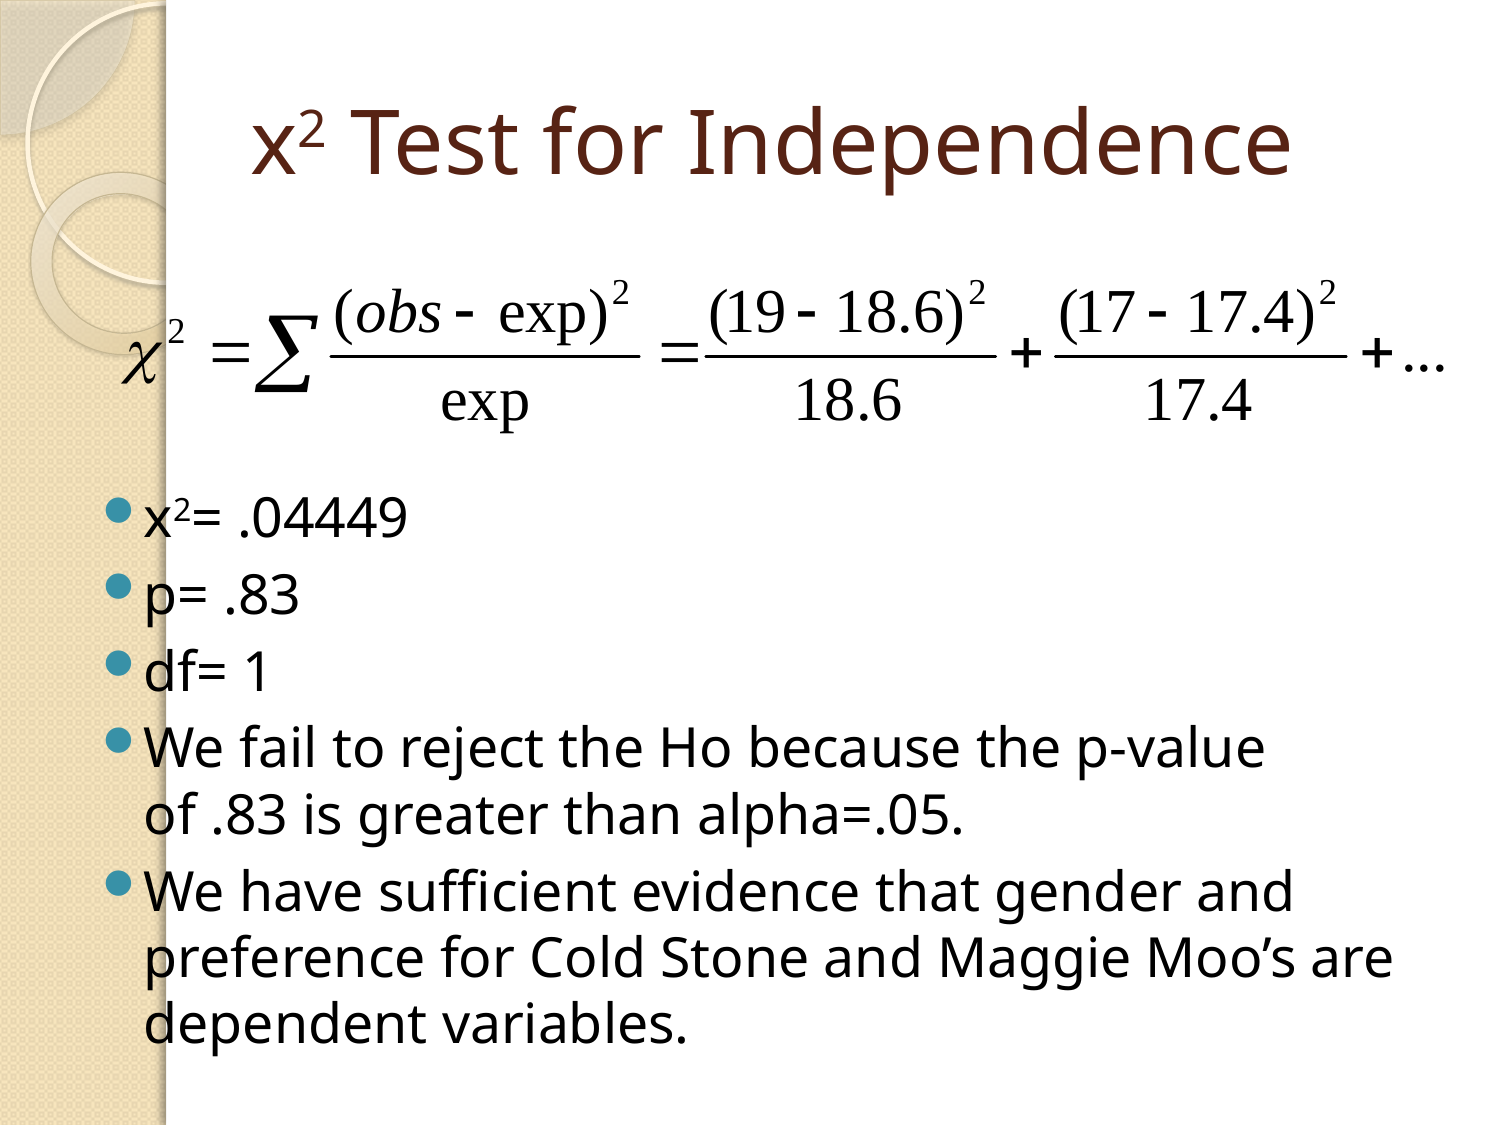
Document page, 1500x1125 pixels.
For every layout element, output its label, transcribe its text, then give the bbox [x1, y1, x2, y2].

title x2 Test for Independence [235, 45, 1466, 233]
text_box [112, 262, 1457, 446]
list x2= .04449 p= .83 df= 1 We fail to reject the Ho because the p-value of .83 is greater than alpha=.05. We have sufficient evidence that gender and preference for Cold Stone and Maggie Moo’s are dependent variables. [74, 474, 1426, 1063]
